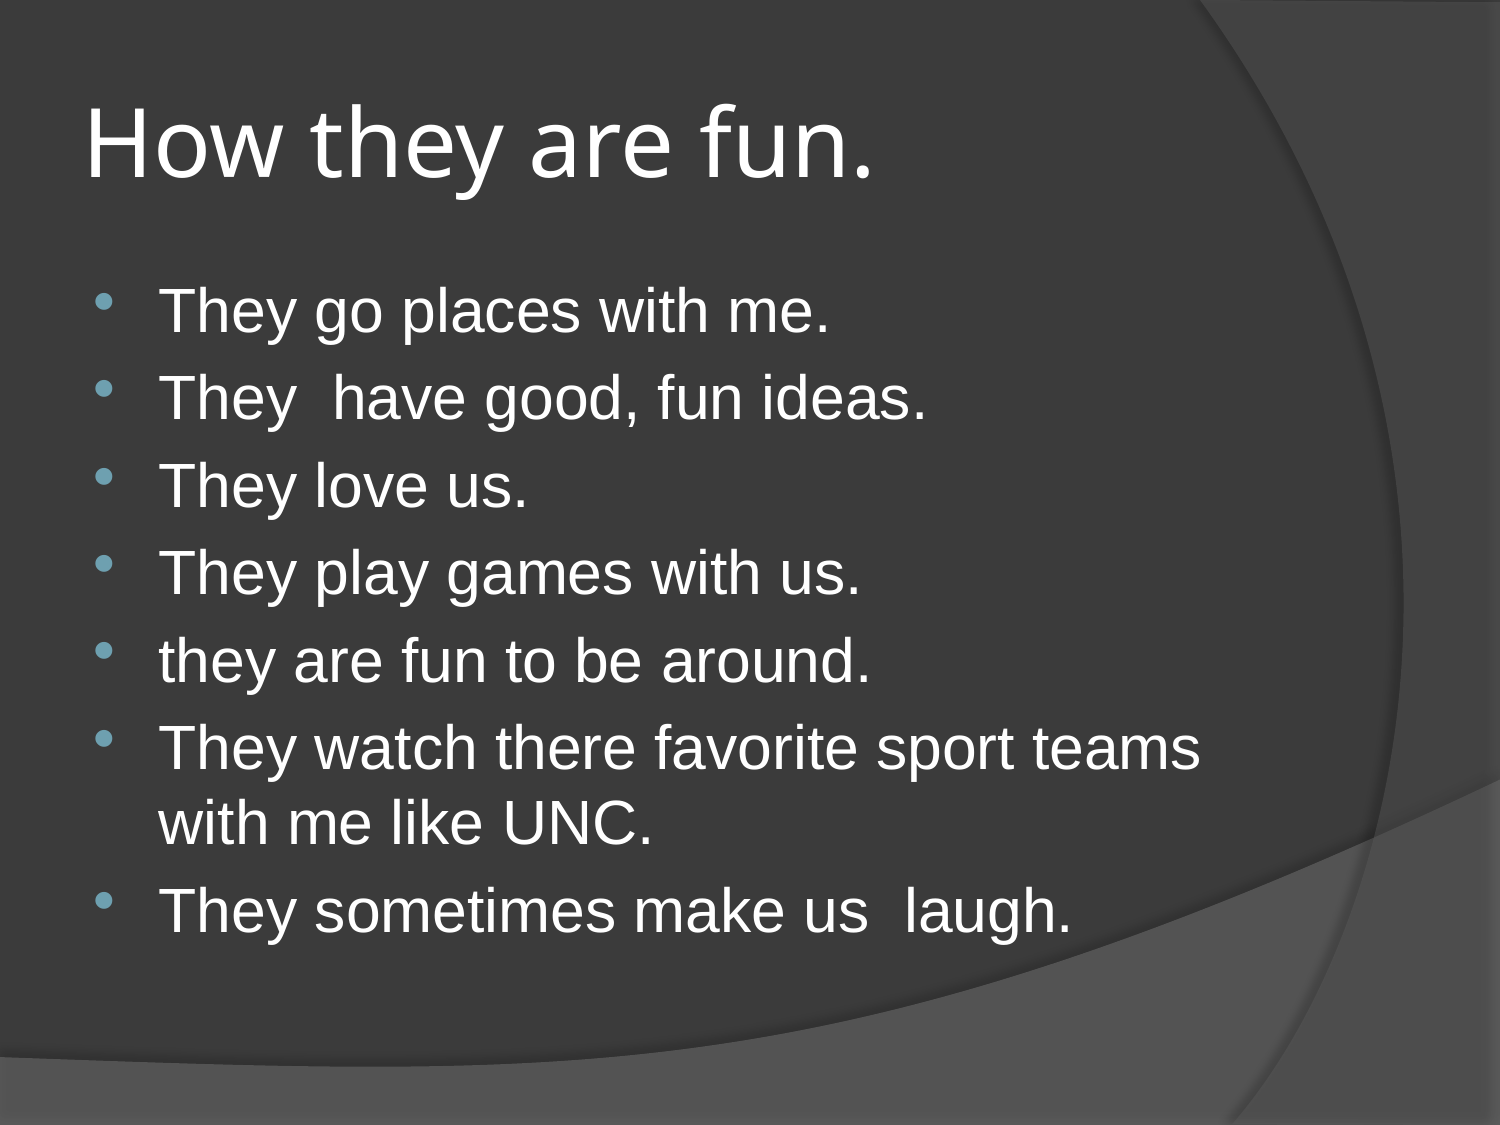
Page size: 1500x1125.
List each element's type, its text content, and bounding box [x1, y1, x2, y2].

title How they are fun. [75, 45, 1300, 233]
list They go places with me. They have good, fun ideas. They love us. They play games with us. they are fun to be around. They watch there favorite sport teams with me like UNC. They sometimes make us laugh. [75, 262, 1300, 1005]
